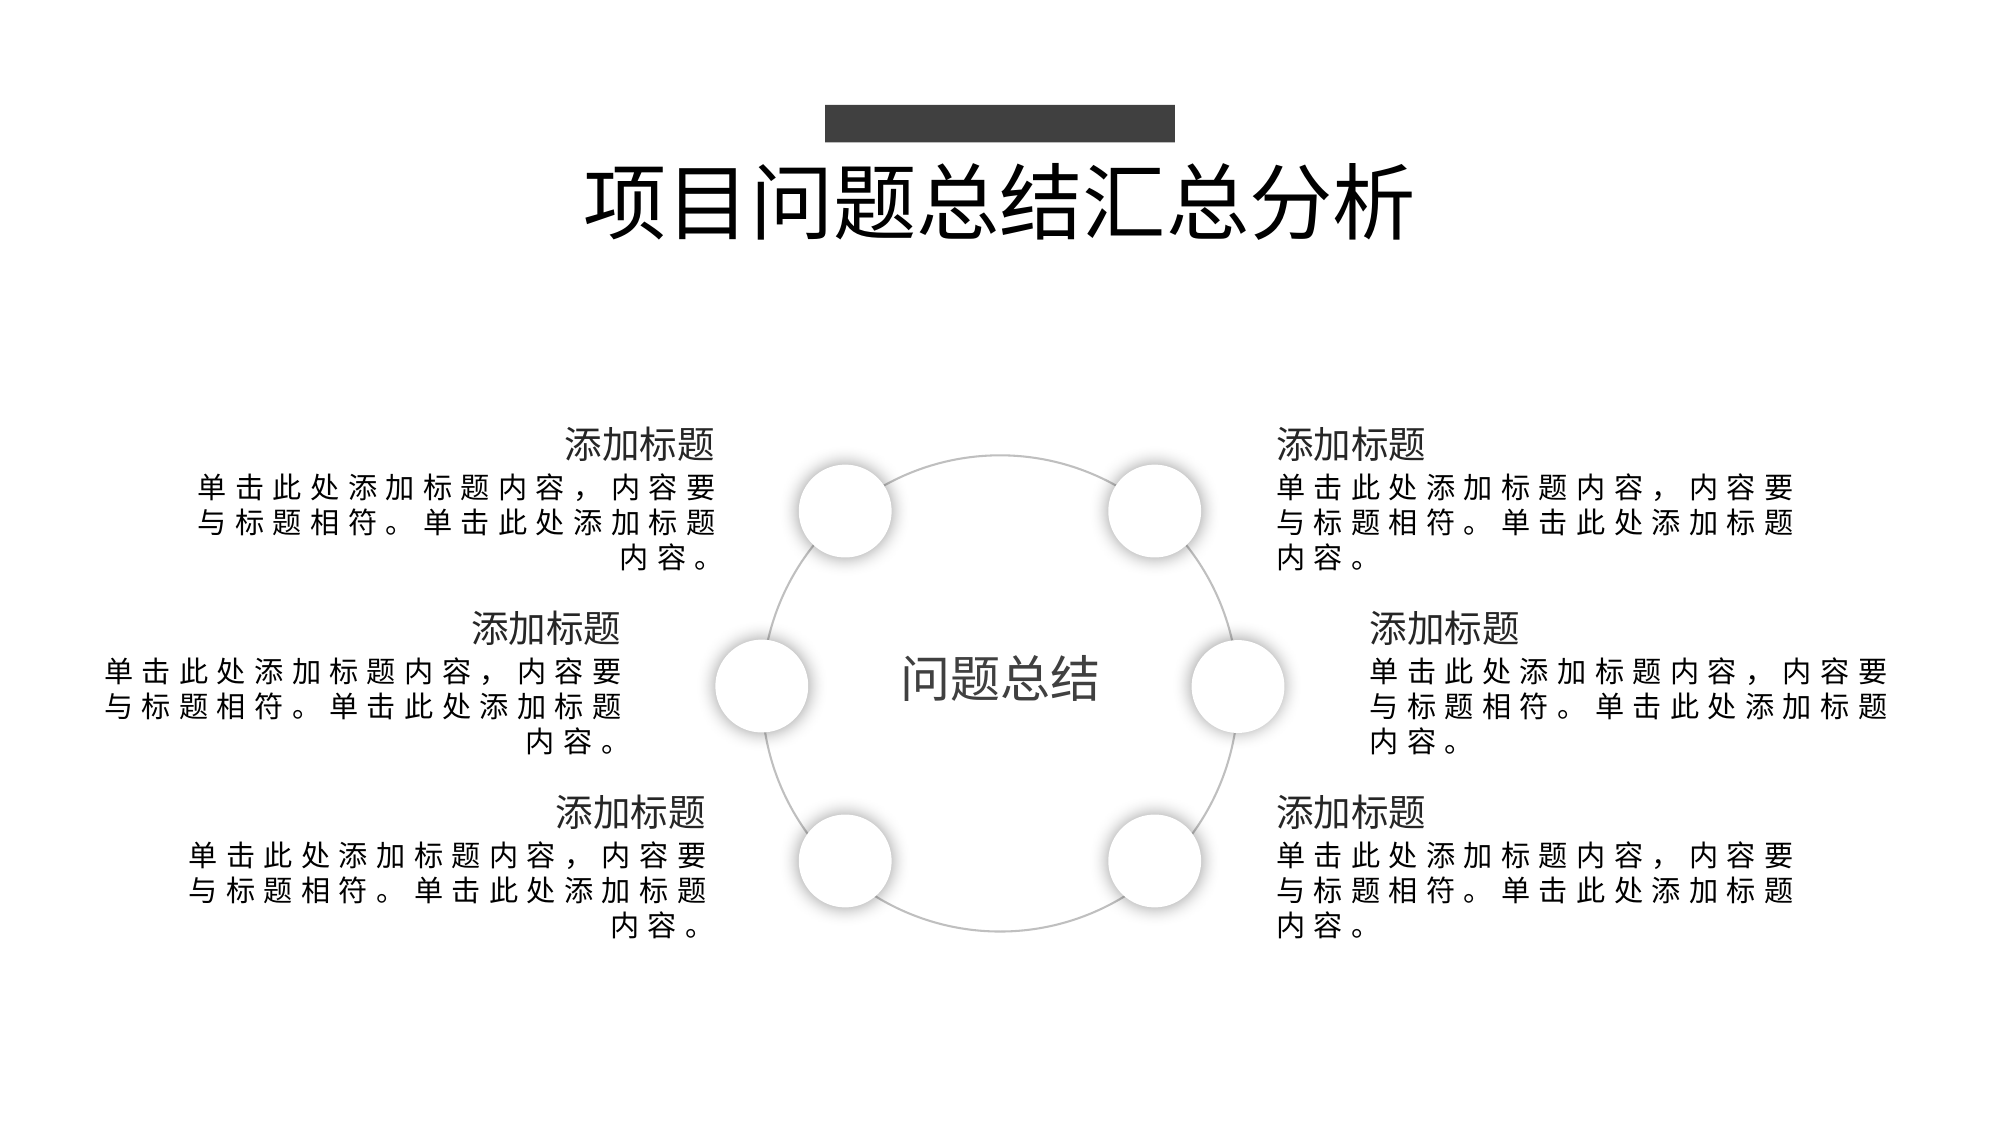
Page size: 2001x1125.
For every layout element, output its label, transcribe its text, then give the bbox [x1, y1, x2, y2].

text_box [715, 455, 1285, 932]
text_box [1261, 413, 1842, 584]
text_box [1261, 781, 1842, 952]
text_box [158, 413, 739, 584]
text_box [149, 781, 730, 952]
text_box 项目问题总结汇总分析 [520, 142, 1480, 258]
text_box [64, 597, 645, 768]
text_box [824, 104, 1176, 143]
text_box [1355, 597, 1936, 768]
